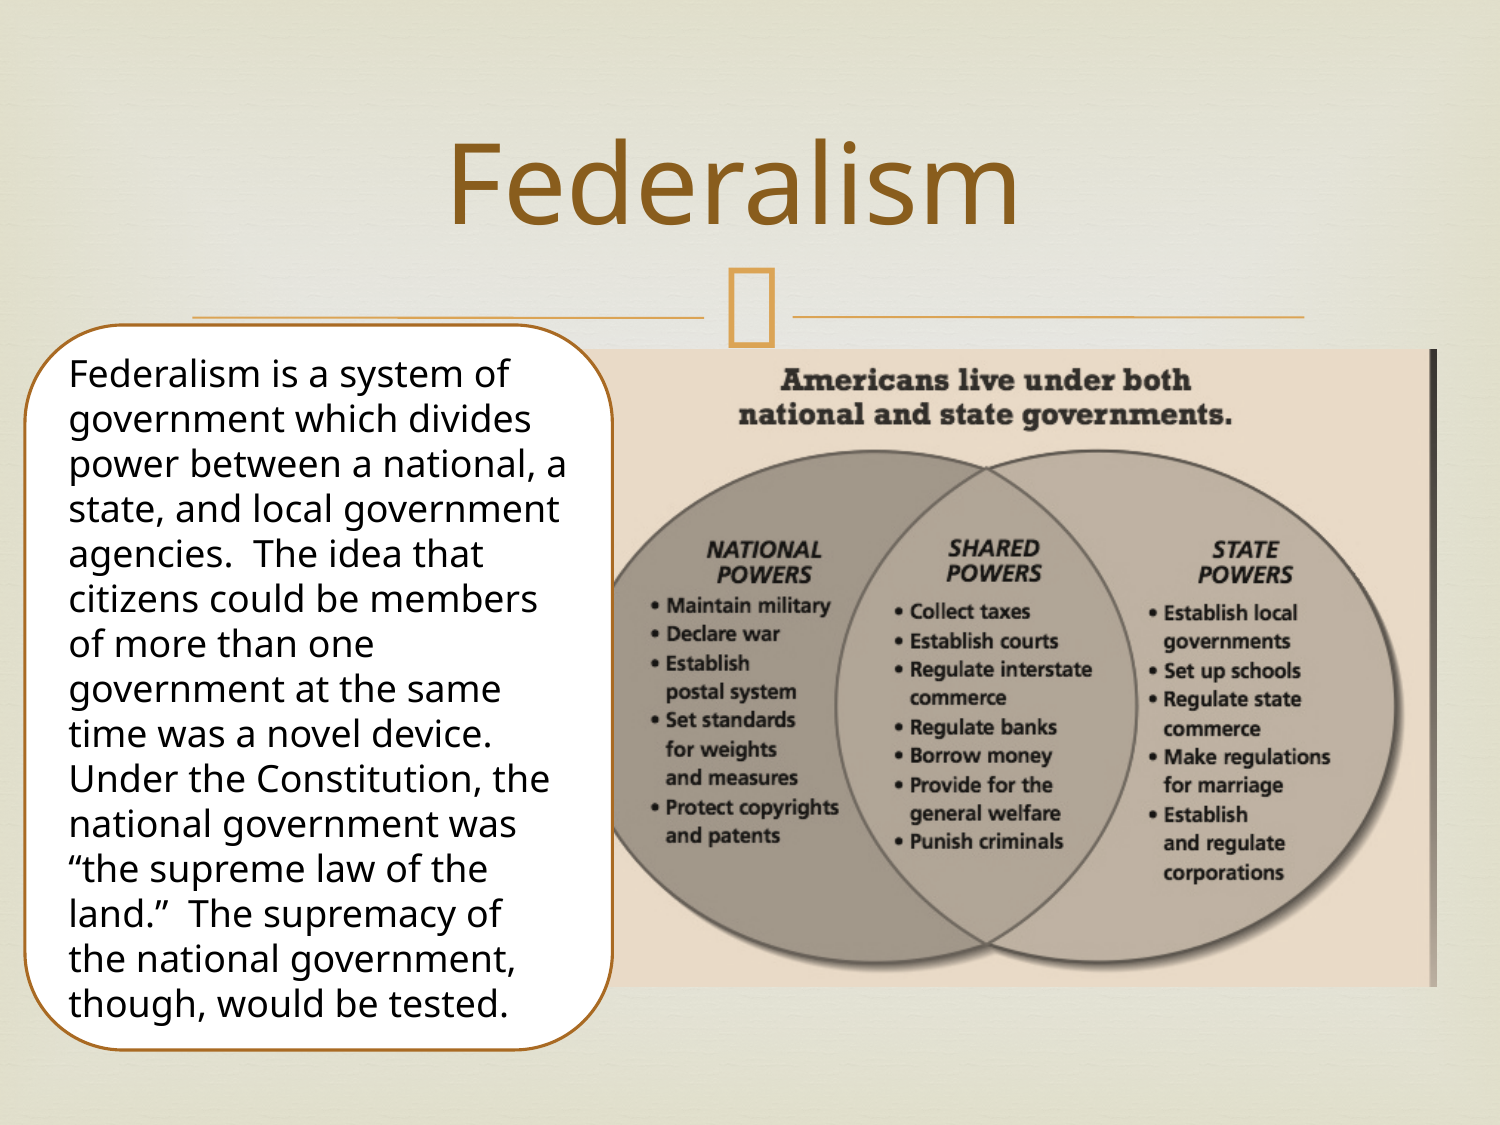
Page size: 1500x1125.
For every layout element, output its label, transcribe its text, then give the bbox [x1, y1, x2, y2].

text_box Federalism is a system of government which divides power between a national, a state, and local government agencies. The idea that citizens could be members of more than one government at the same time was a novel device. Under the Constitution, the national government was “the supreme law of the land.” The supremacy of the national government, though, would be tested. [23, 323, 604, 1052]
title Federalism [112, 93, 1386, 267]
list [536, 349, 1438, 987]
